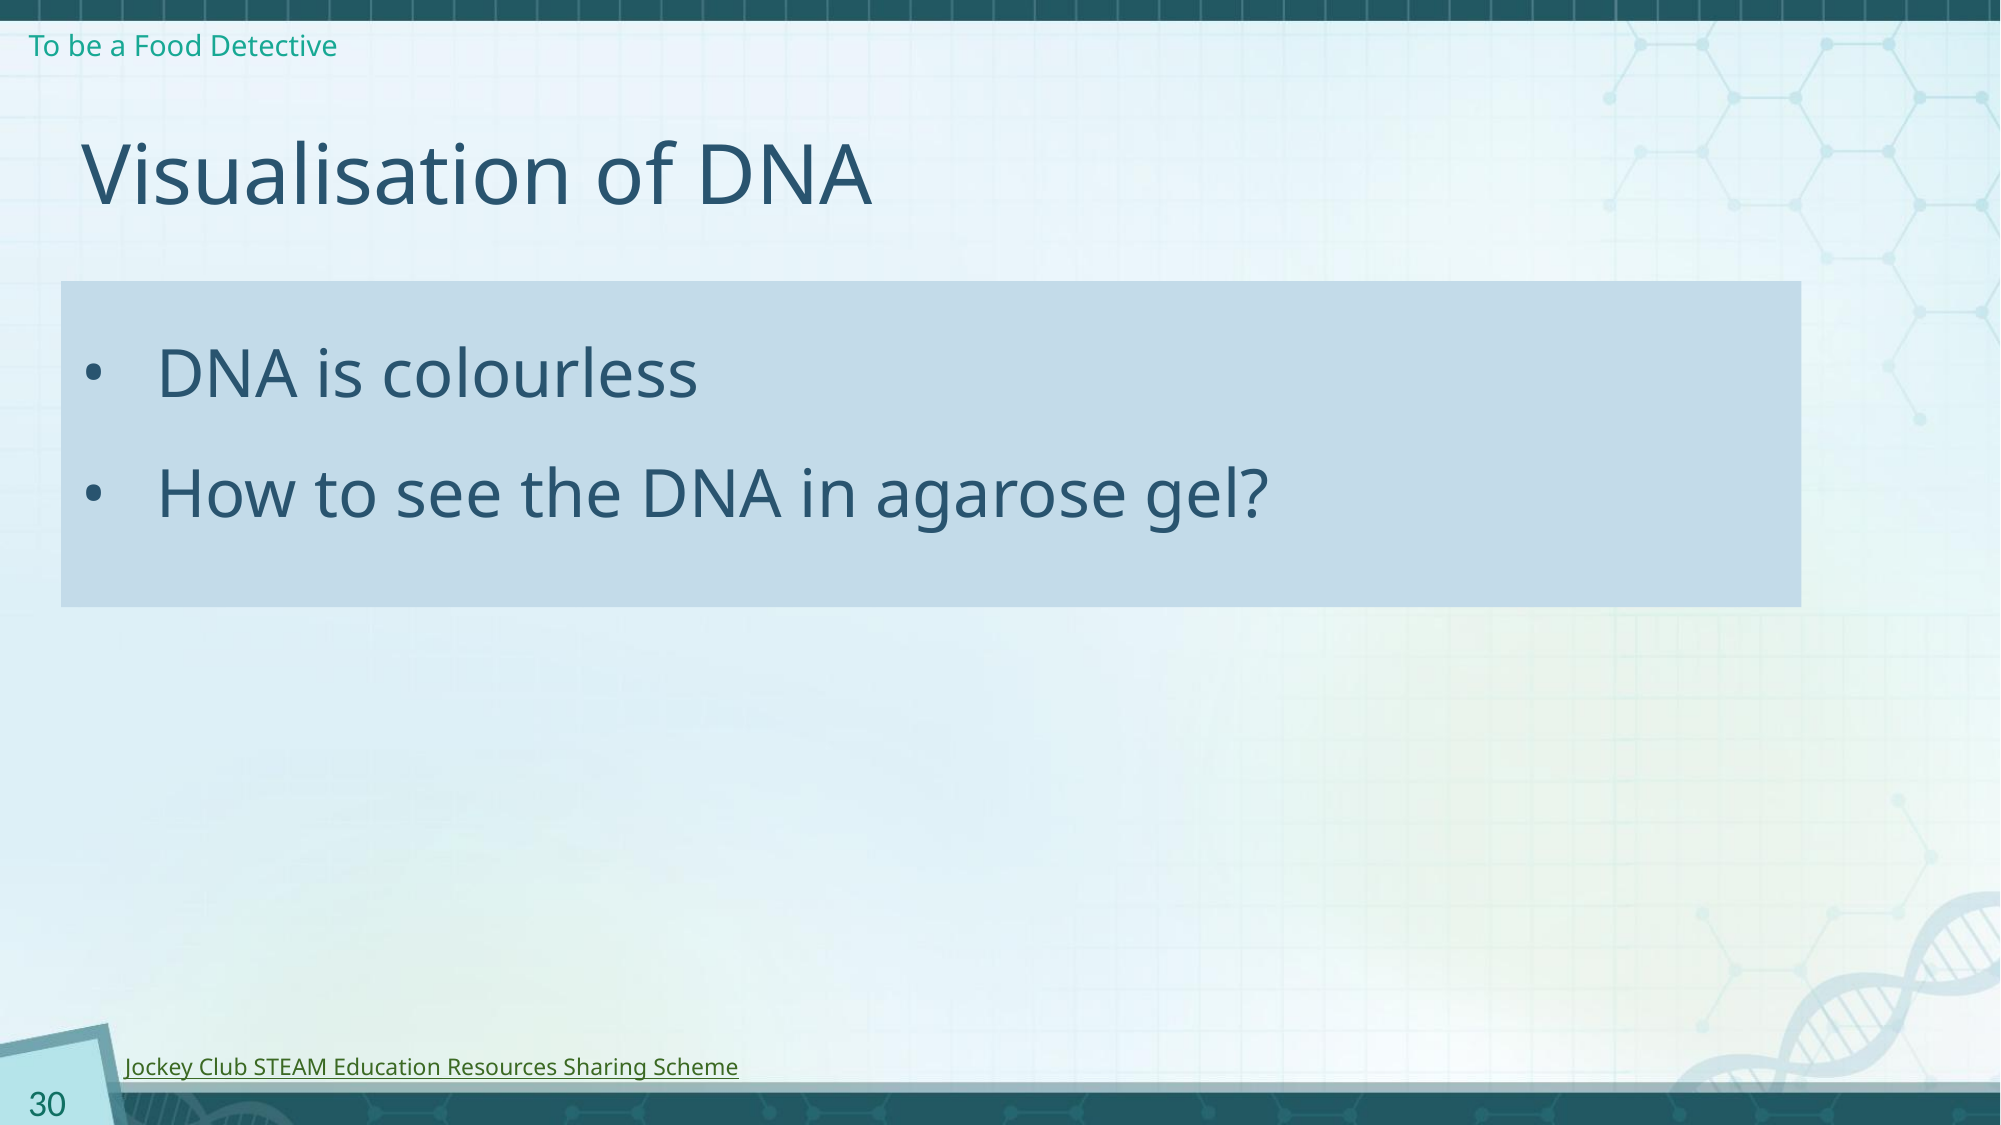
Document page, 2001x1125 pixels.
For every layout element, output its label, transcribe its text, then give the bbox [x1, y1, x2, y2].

picture [0, 0, 2001, 1125]
title Visualisation of DNA [61, 63, 1571, 279]
slide_number 30 [0, 1071, 96, 1125]
list DNA is colourless How to see the DNA in agarose gel? [61, 281, 1802, 608]
